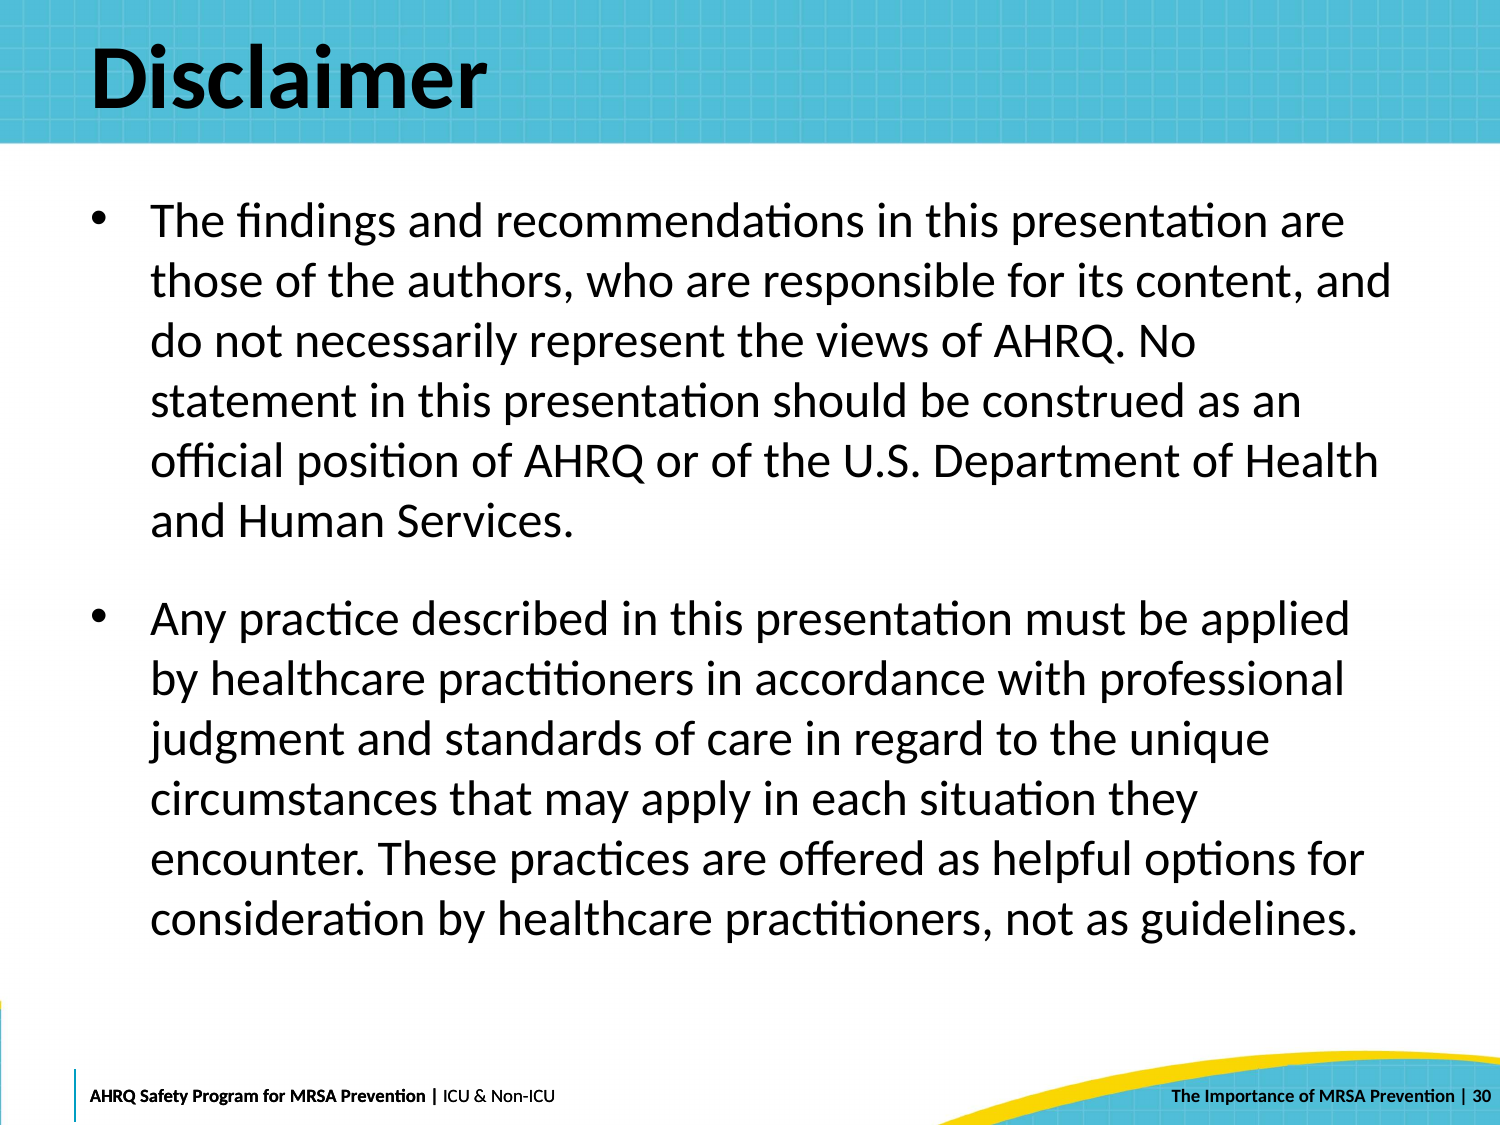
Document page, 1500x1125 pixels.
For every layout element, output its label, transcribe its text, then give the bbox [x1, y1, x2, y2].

title Disclaimer [75, 0, 1425, 150]
list The findings and recommendations in this presentation are those of the authors, who are responsible for its content, and do not necessarily represent the views of AHRQ. No statement in this presentation should be construed as an official position of AHRQ or of the U.S. Department of Health and Human Services. Any practice described in this presentation must be applied by healthcare practitioners in accordance with professional judgment and standards of care in regard to the unique circumstances that may apply in each situation they encounter. These practices are offered as helpful options for consideration by healthcare practitioners, not as guidelines. [75, 179, 1425, 1035]
picture [0, 0, 1500, 1125]
slide_number | 30 [1455, 1065, 1500, 1125]
